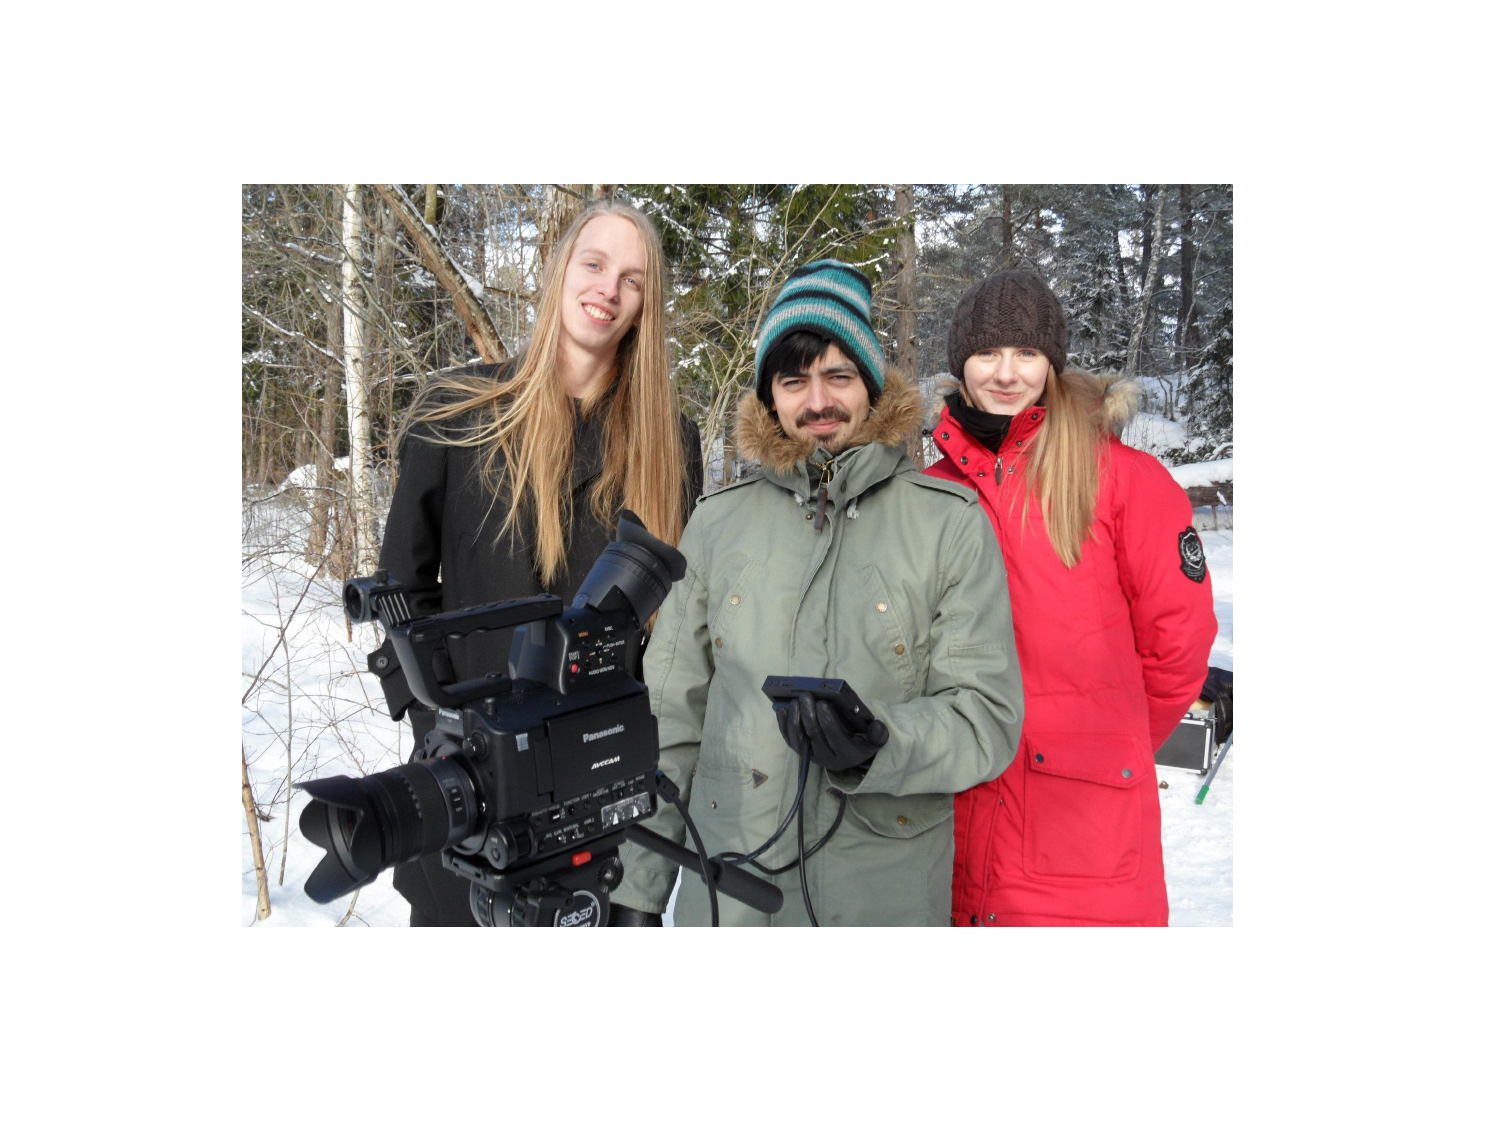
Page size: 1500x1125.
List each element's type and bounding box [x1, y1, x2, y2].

list [241, 184, 1233, 928]
